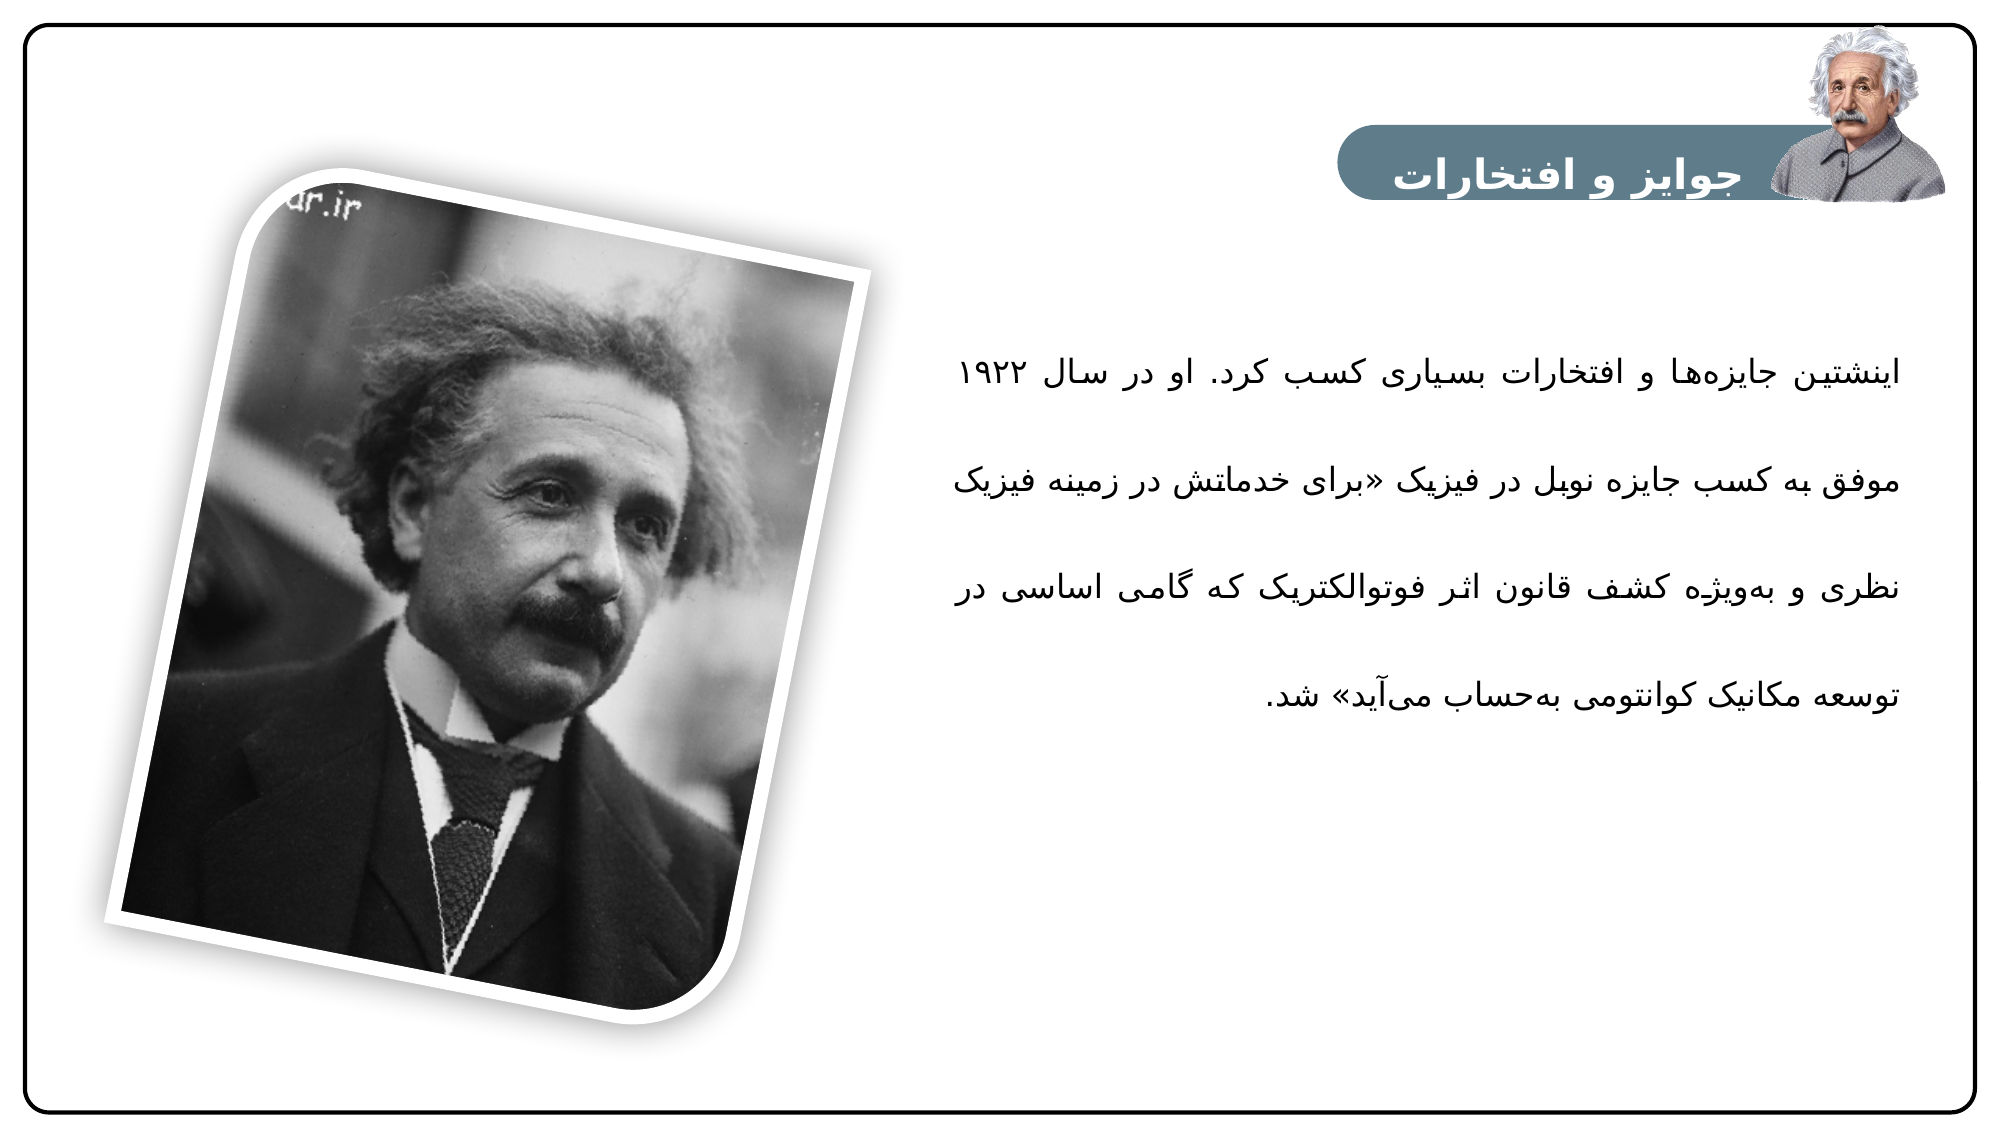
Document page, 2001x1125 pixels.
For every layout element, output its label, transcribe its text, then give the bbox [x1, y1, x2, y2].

picture [122, 183, 854, 1009]
text_box جوایز و افتخارات [1349, 115, 1788, 206]
text_box اینشتین جایزه‌ها و افتخارات بسیاری کسب کرد. او در سال ۱۹۲۲ موفق به کسب جایزه نوبل در فیزیک «برای خدماتش در زمینه فیزیک نظری و به‌ویژه کشف قانون اثر فوتوالکتریک که گامی اساسی در توسعه مکانیک کوانتومی به‌حساب می‌آید» شد. [937, 274, 1916, 721]
picture [1761, 14, 1954, 213]
